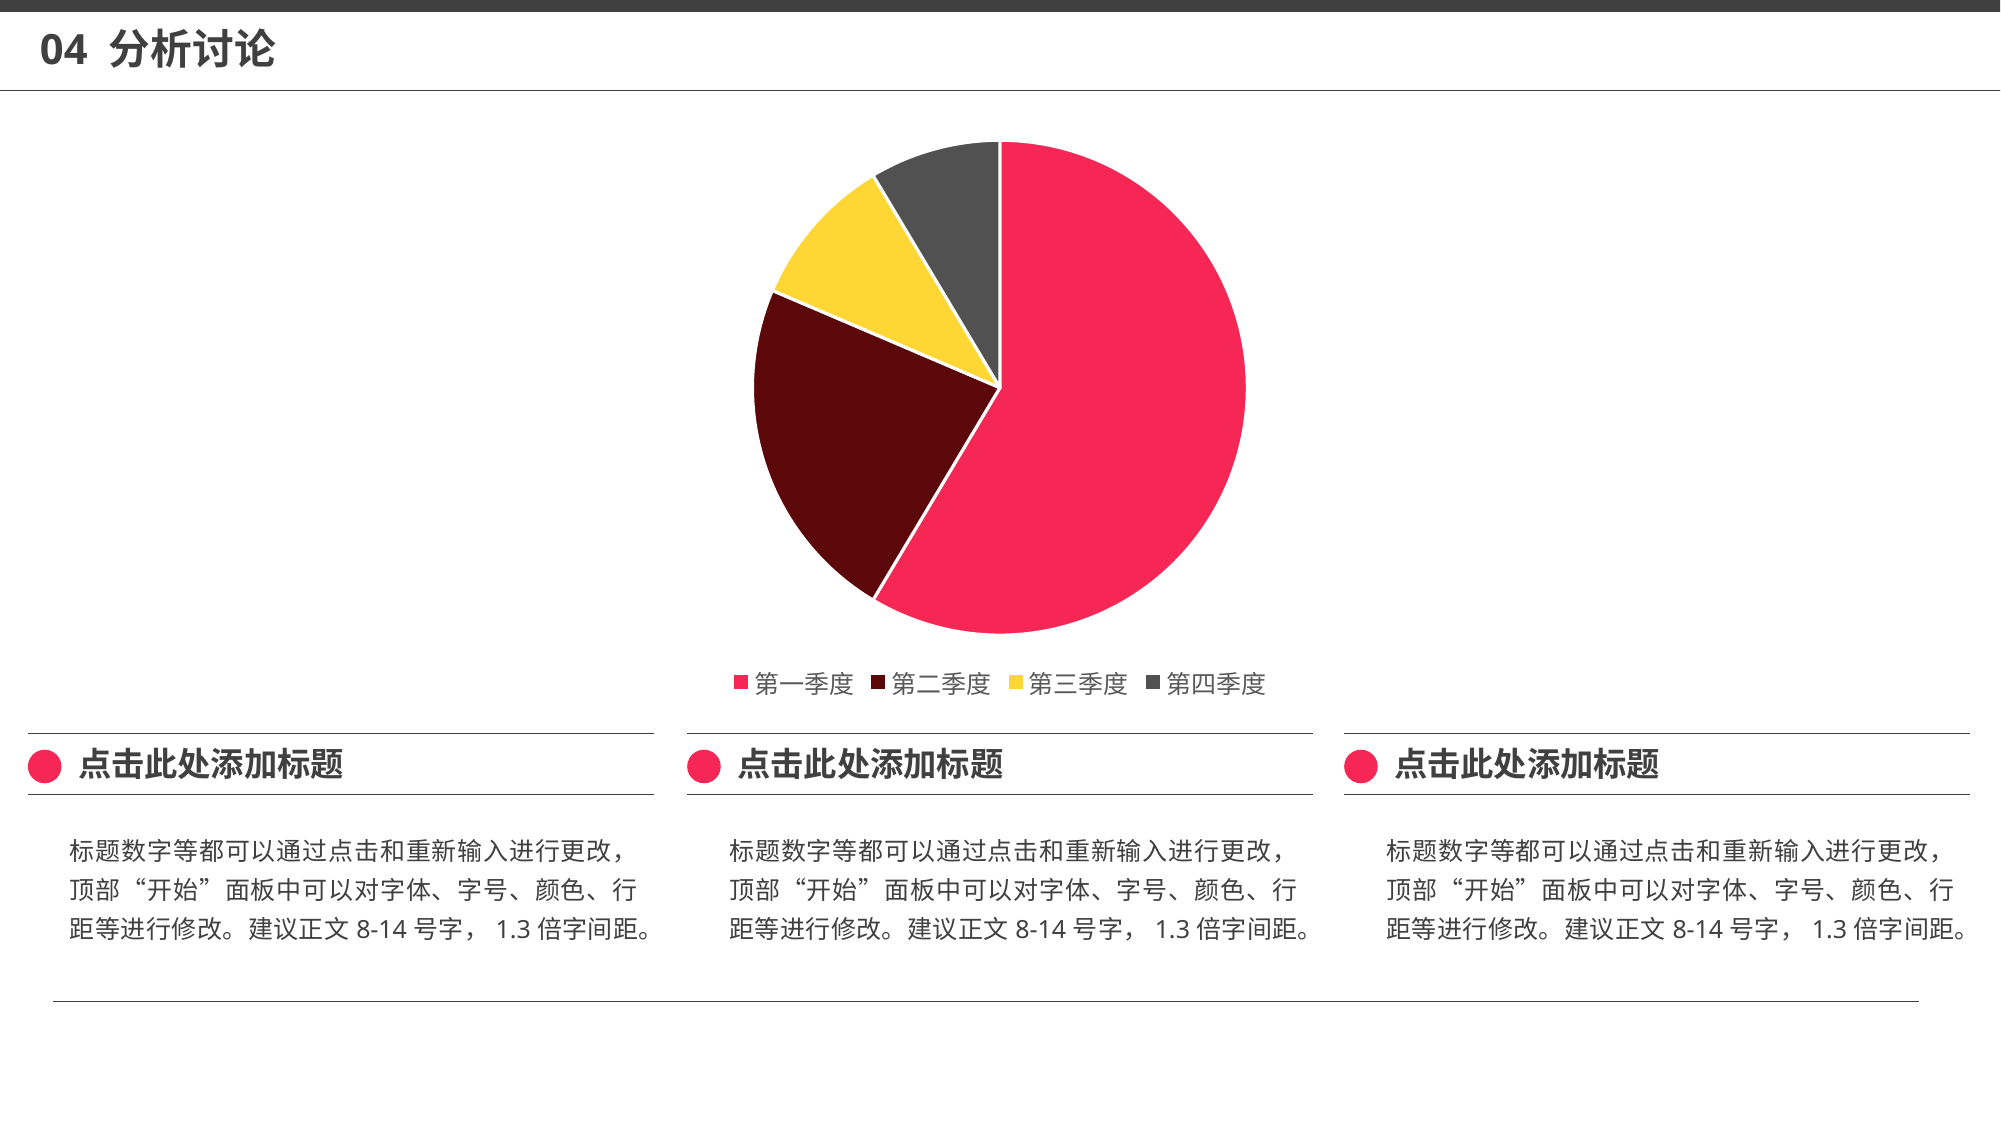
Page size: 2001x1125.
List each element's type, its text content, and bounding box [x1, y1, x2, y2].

text_box [1344, 749, 1378, 784]
text_box 点击此处添加标题 [63, 735, 359, 791]
chart [265, 128, 1735, 708]
text_box [687, 749, 721, 784]
text_box 标题数字等都可以通过点击和重新输入进行更改，顶部“开始”面板中可以对字体、字号、颜色、行距等进行修改。建议正文8-14号字，1.3倍字间距。 [714, 819, 1313, 951]
text_box 标题数字等都可以通过点击和重新输入进行更改，顶部“开始”面板中可以对字体、字号、颜色、行距等进行修改。建议正文8-14号字，1.3倍字间距。 [55, 819, 654, 951]
text_box 点击此处添加标题 [722, 735, 1019, 791]
text_box [27, 749, 62, 784]
text_box 点击此处添加标题 [1379, 735, 1676, 791]
text_box 标题数字等都可以通过点击和重新输入进行更改，顶部“开始”面板中可以对字体、字号、颜色、行距等进行修改。建议正文8-14号字，1.3倍字间距。 [1371, 819, 1970, 951]
list 04 分析讨论 [24, 21, 919, 81]
